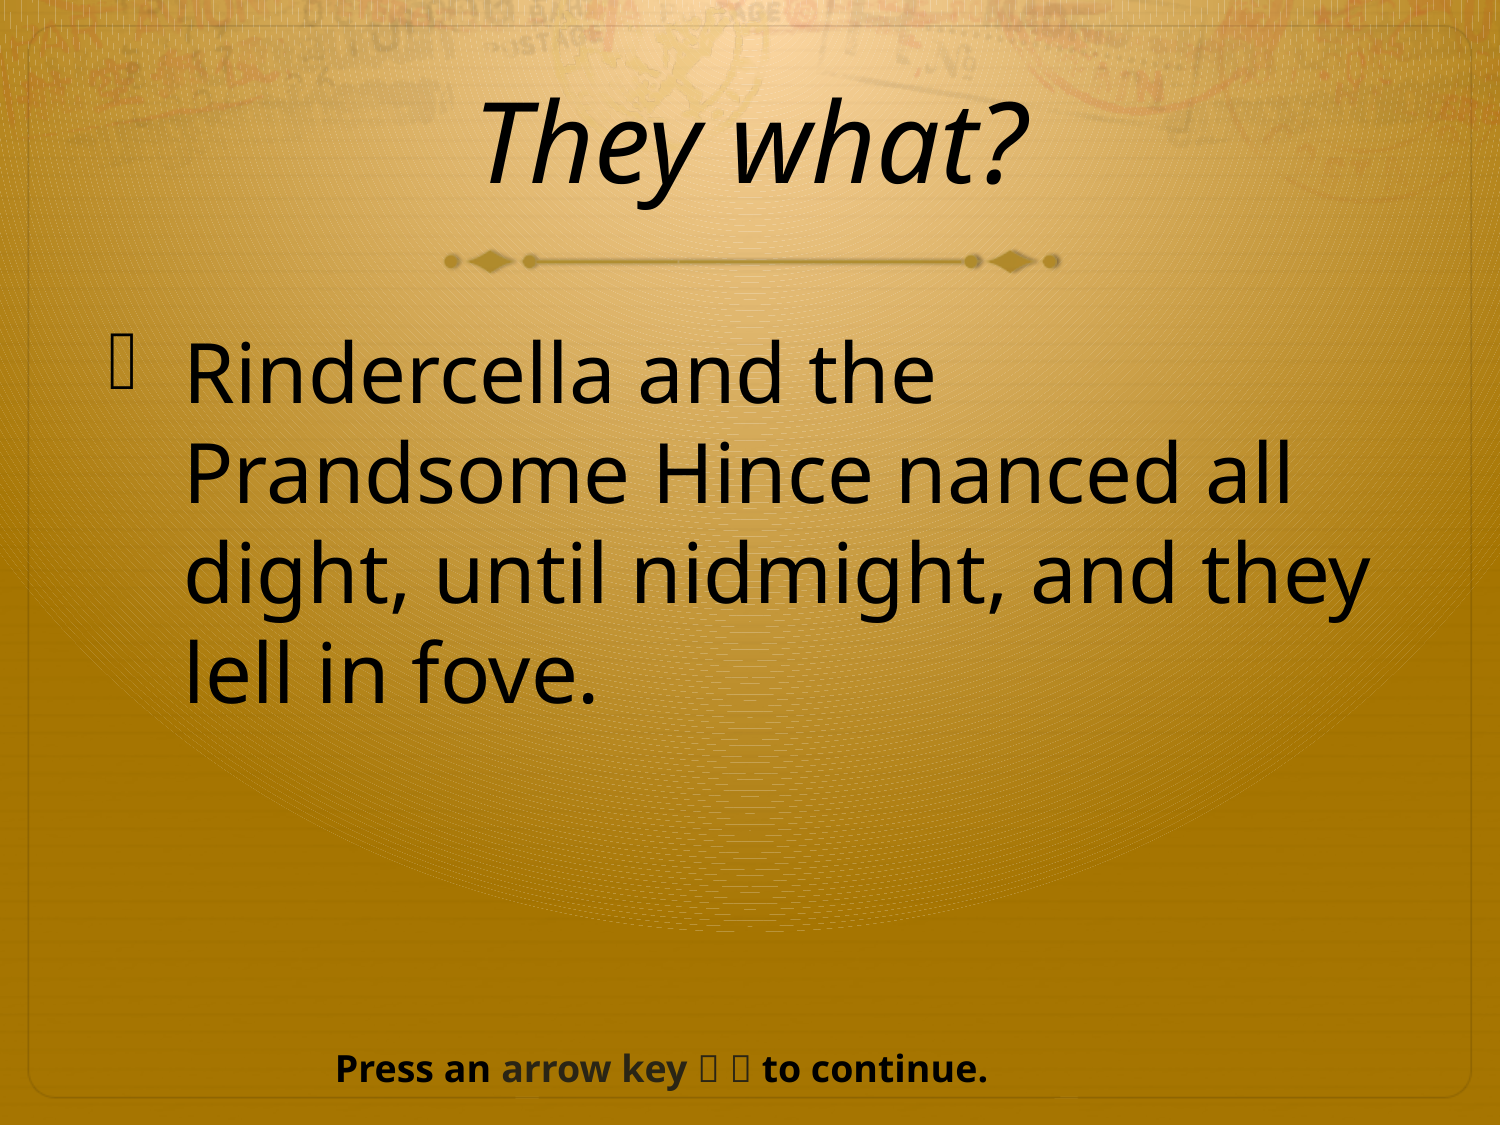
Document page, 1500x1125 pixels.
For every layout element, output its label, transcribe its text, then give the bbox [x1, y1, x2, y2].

picture [0, 0, 1500, 1125]
text_box Press an arrow key   to continue. [320, 1037, 1196, 1098]
list Rindercella and the Prandsome Hince nanced all dight, until nidmight, and they lell in fove. [93, 312, 1407, 988]
title They what? [93, 44, 1407, 233]
